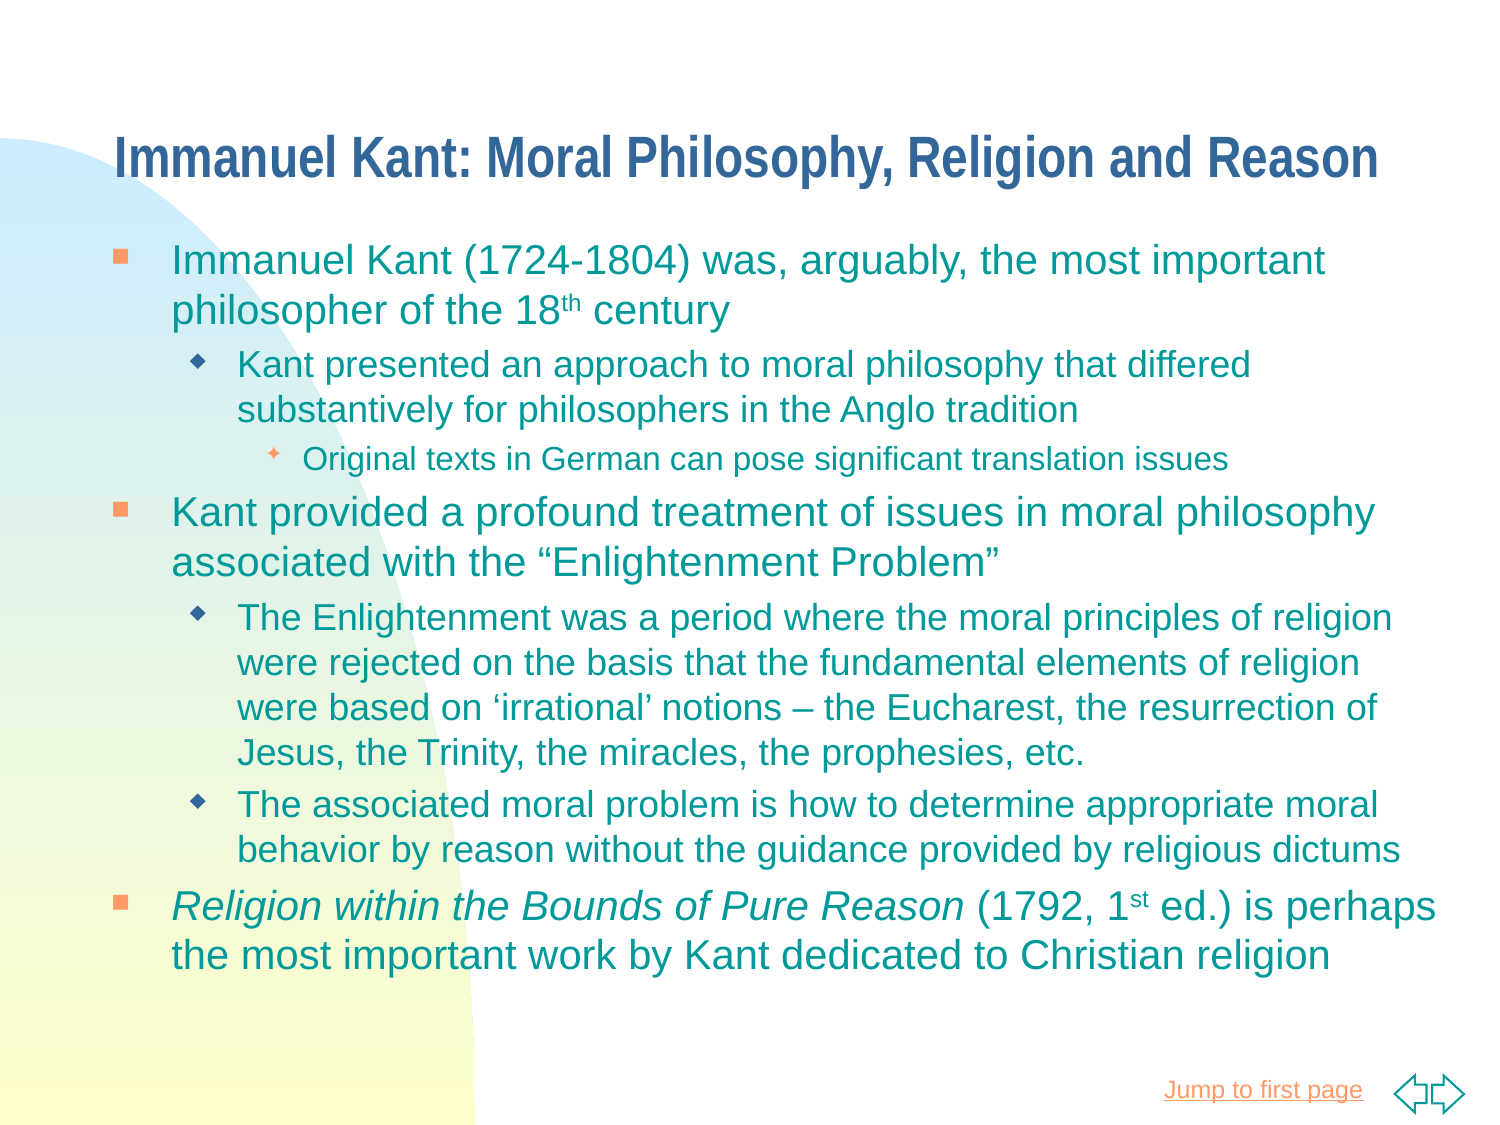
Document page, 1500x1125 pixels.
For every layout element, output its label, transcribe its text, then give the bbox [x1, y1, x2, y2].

title Immanuel Kant: Moral Philosophy, Religion and Reason [99, 99, 1488, 226]
list Immanuel Kant (1724-1804) was, arguably, the most important philosopher of the 18th century Kant presented an approach to moral philosophy that differed substantively for philosophers in the Anglo tradition Original texts in German can pose significant translation issues Kant provided a profound treatment of issues in moral philosophy associated with the “Enlightenment Problem” The Enlightenment was a period where the moral principles of religion were rejected on the basis that the fundamental elements of religion were based on ‘irrational’ notions – the Eucharest, the resurrection of Jesus, the Trinity, the miracles, the prophesies, etc. The associated moral problem is how to determine appropriate moral behavior by reason without the guidance provided by religious dictums Religion within the Bounds of Pure Reason (1792, 1st ed.) is perhaps the most important work by Kant dedicated to Christian religion [99, 224, 1463, 1001]
